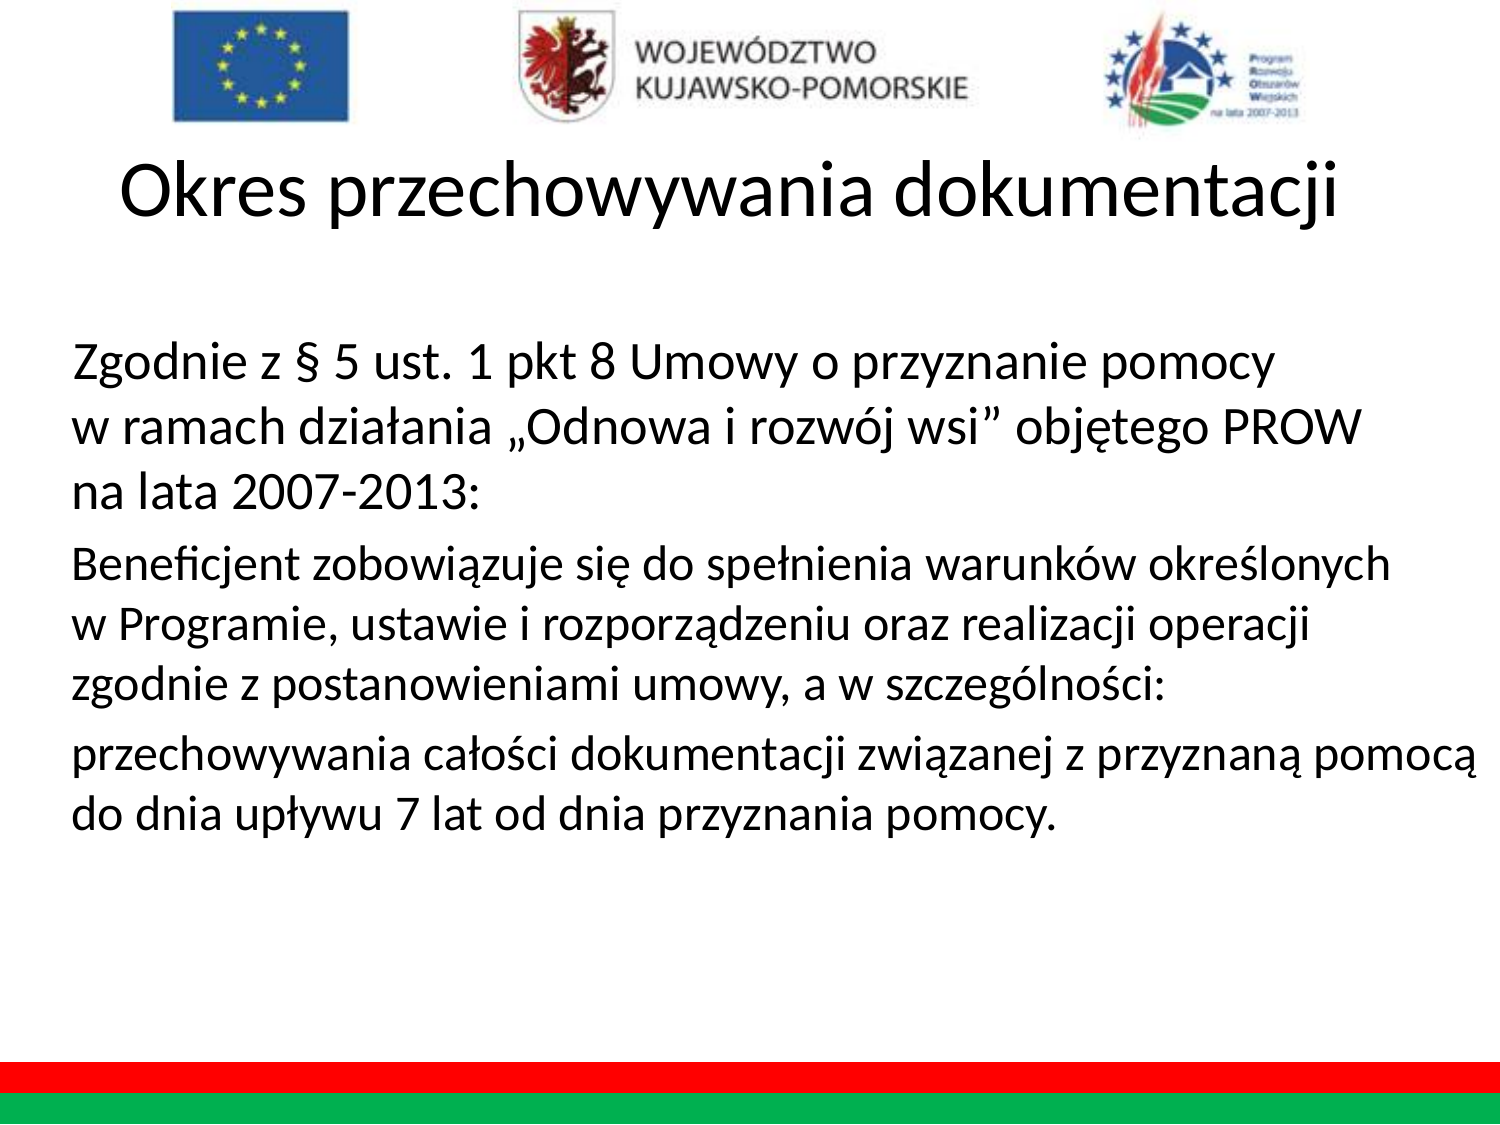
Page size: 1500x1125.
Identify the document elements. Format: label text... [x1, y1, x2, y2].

title Okres przechowywania dokumentacji [64, 90, 1415, 267]
picture [171, 0, 1310, 90]
list Zgodnie z § 5 ust. 1 pkt 8 Umowy o przyznanie pomocy w ramach działania „Odnowa i rozwój wsi” objętego PROW na lata 2007-2013: Beneficjent zobowiązuje się do spełnienia warunków określonych w Programie, ustawie i rozporządzeniu oraz realizacji operacji zgodnie z postanowieniami umowy, a w szczególności: przechowywania całości dokumentacji związanej z przyznaną pomocą do dnia upływu 7 lat od dnia przyznania pomocy. [0, 267, 1500, 991]
